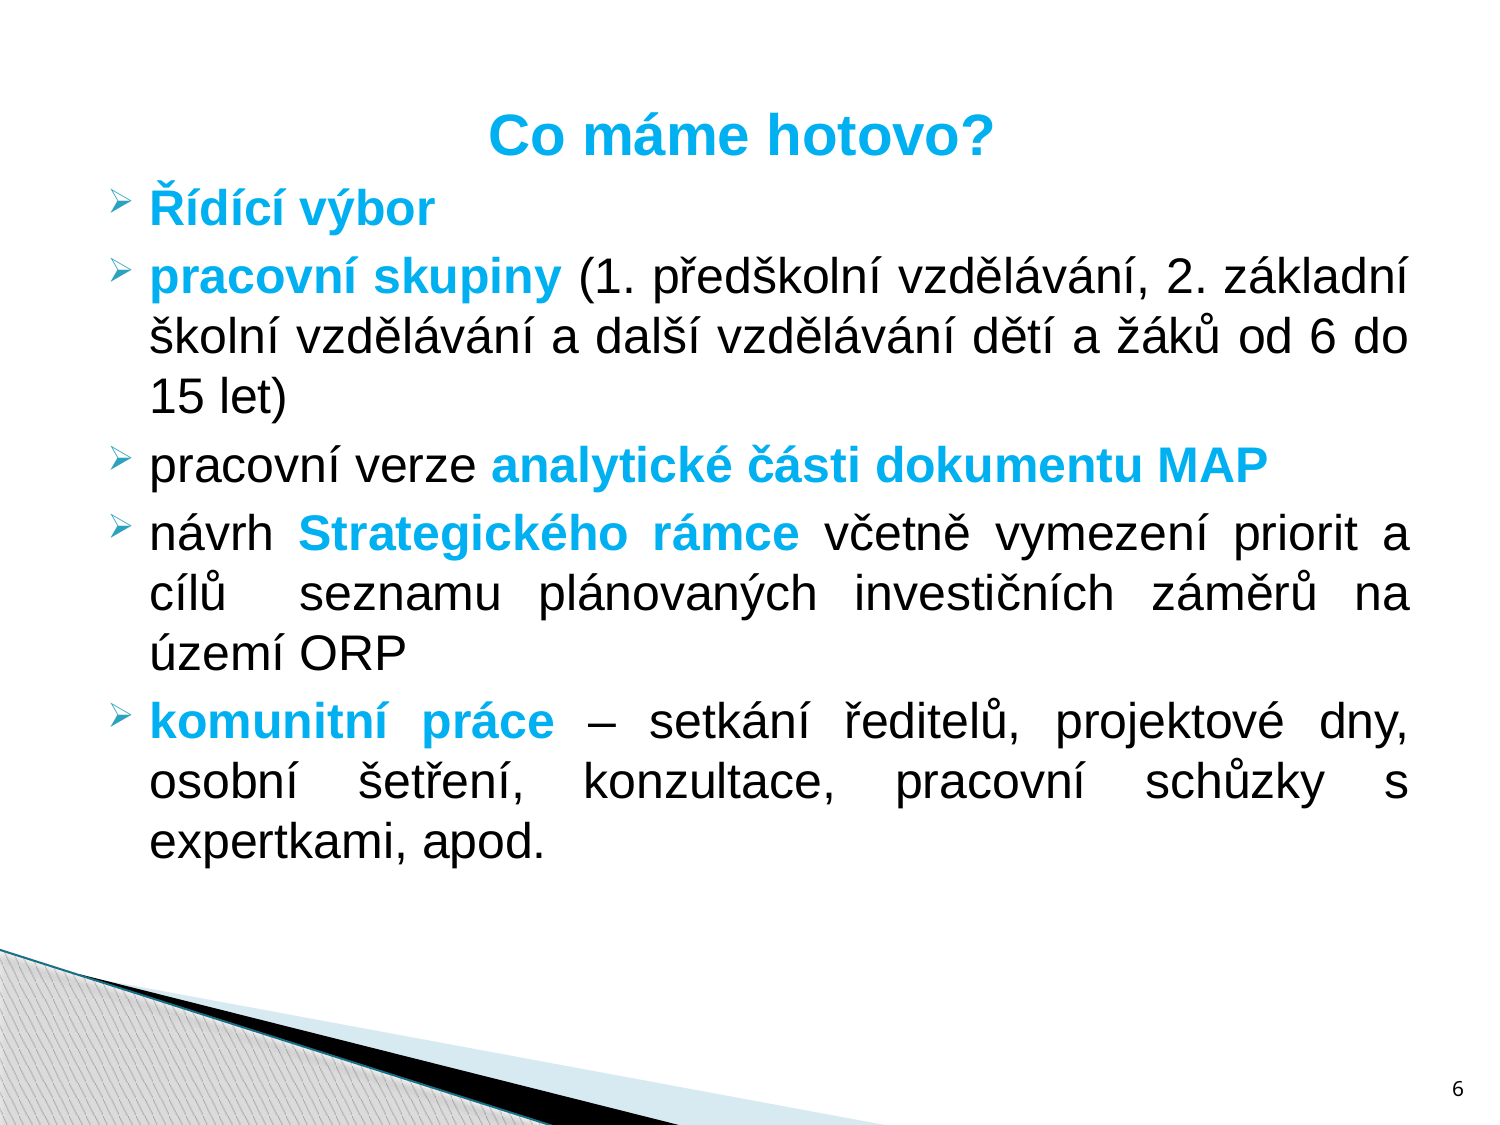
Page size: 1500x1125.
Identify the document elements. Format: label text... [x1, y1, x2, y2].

list Co máme hotovo? Řídící výbor pracovní skupiny (1. předškolní vzdělávání, 2. základní školní vzdělávání a další vzdělávání dětí a žáků od 6 do 15 let) pracovní verze analytické části dokumentu MAP návrh Strategického rámce včetně vymezení priorit a cílů seznamu plánovaných investičních záměrů na území ORP komunitní práce – setkání ředitelů, projektové dny, osobní šetření, konzultace, pracovní schůzky s expertkami, apod. [75, 90, 1425, 1035]
slide_number 6 [1418, 1051, 1479, 1112]
